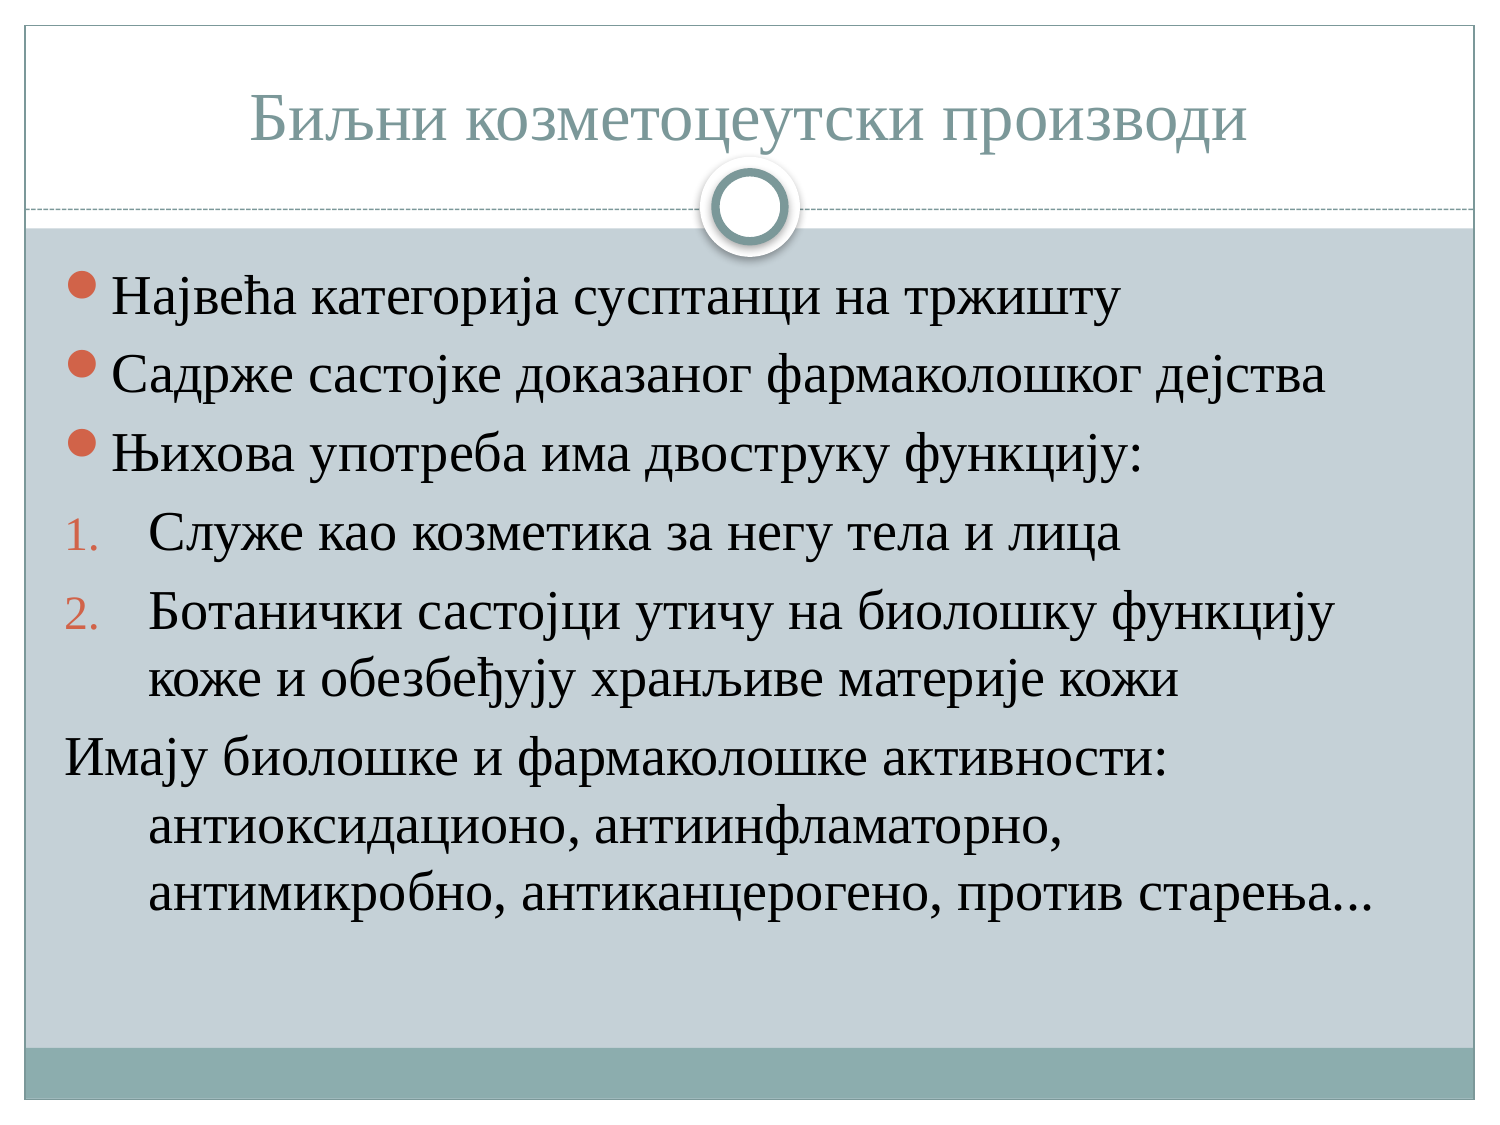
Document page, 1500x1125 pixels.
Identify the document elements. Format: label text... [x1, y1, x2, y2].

title Биљни козметоцеутски производи [49, 37, 1450, 162]
list Највећа категорија сусптанци на тржишту Садрже састојке доказаног фармаколошког дејства Њихова употреба има двоструку функцију: Служе као козметика за негу тела и лица Ботанички састојци утичу на биолошку функцију коже и обезбеђују хранљиве материје кожи Имају биолошке и фармаколошке активности: антиоксидационо, антиинфламаторно, антимикробно, антиканцерогено, против старења... [49, 250, 1445, 1001]
